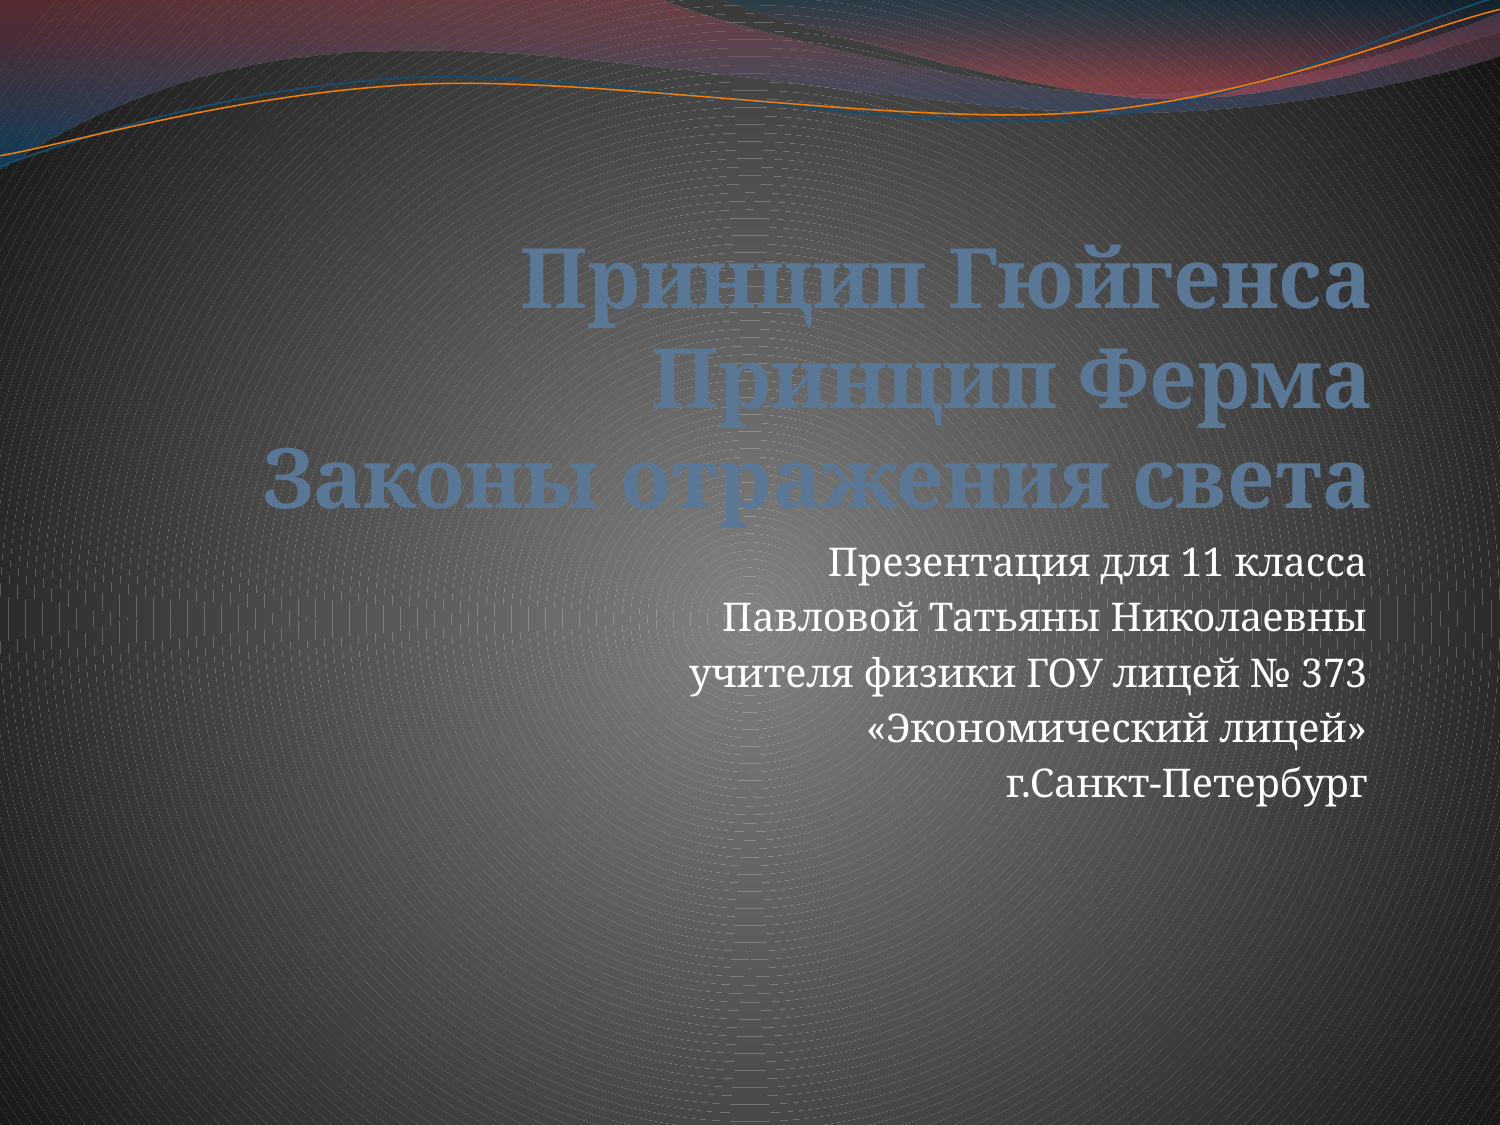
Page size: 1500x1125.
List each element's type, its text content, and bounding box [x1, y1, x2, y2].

subtitle Презентация для 11 класса Павловой Татьяны Николаевны учителя физики ГОУ лицей № 373 «Экономический лицей» г.Санкт-Петербург [87, 529, 1376, 818]
title Принцип Гюйгенса Принцип Ферма Законы отражения света [87, 224, 1376, 525]
